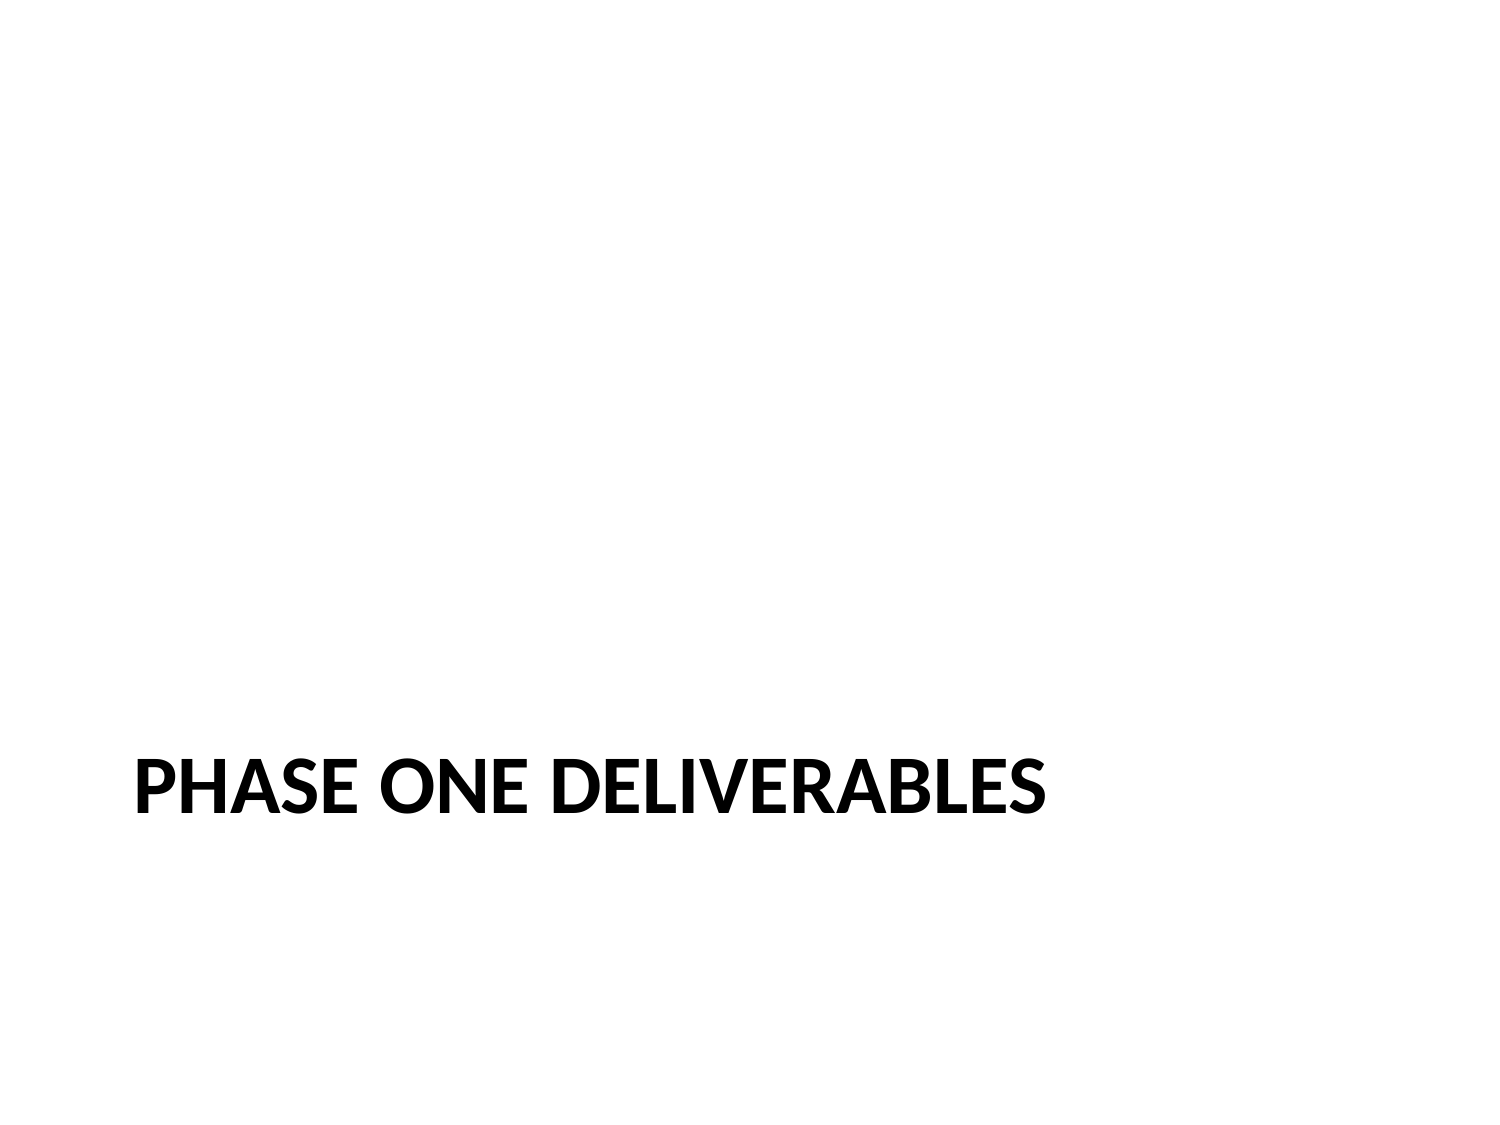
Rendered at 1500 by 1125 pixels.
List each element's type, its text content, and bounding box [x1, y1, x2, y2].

title Phase one Deliverables [118, 722, 1394, 947]
